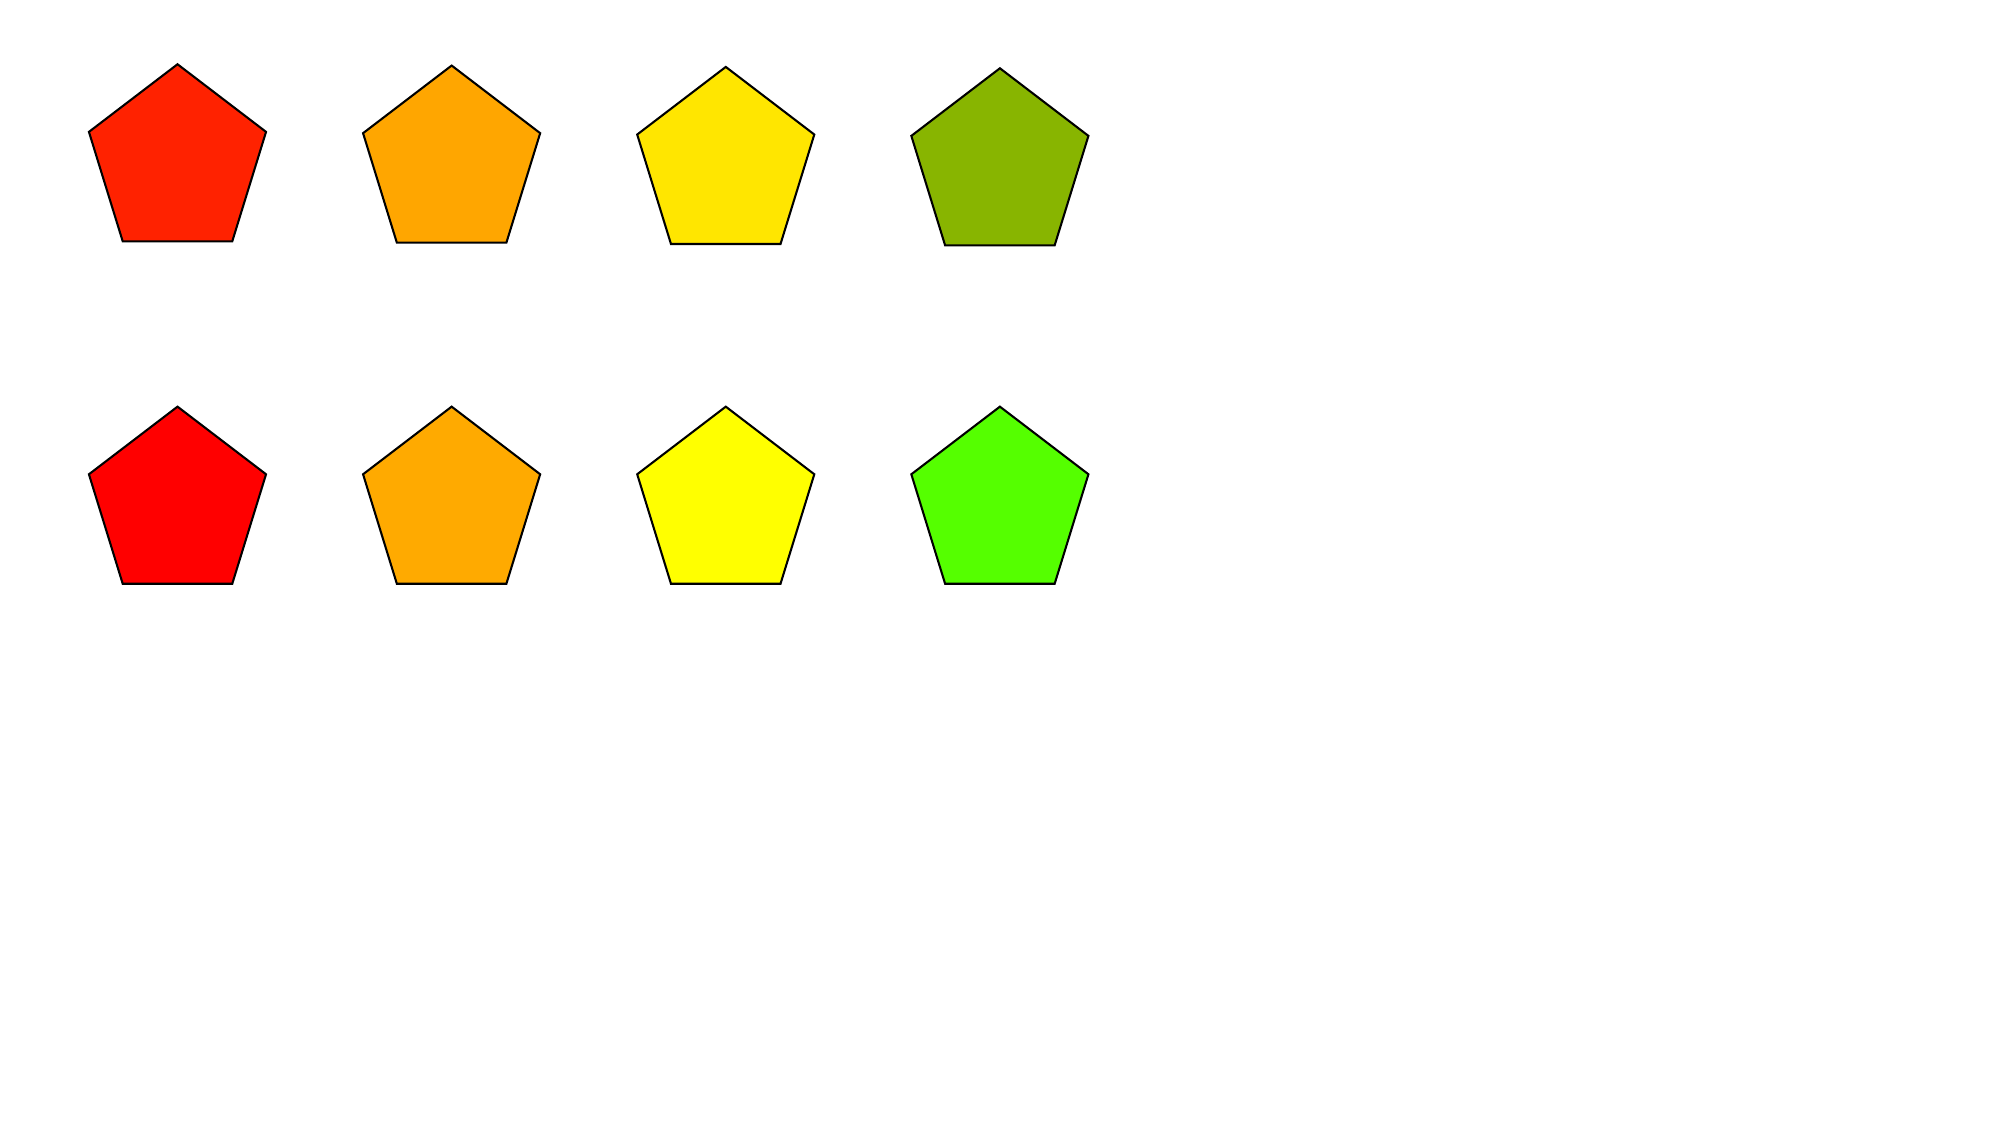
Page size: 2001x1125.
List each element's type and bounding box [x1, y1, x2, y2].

text_box [636, 65, 816, 246]
text_box [910, 66, 1090, 247]
text_box [361, 64, 542, 244]
text_box [636, 405, 816, 585]
text_box [87, 405, 268, 585]
text_box [87, 62, 268, 243]
text_box [361, 405, 542, 585]
text_box [910, 405, 1090, 585]
